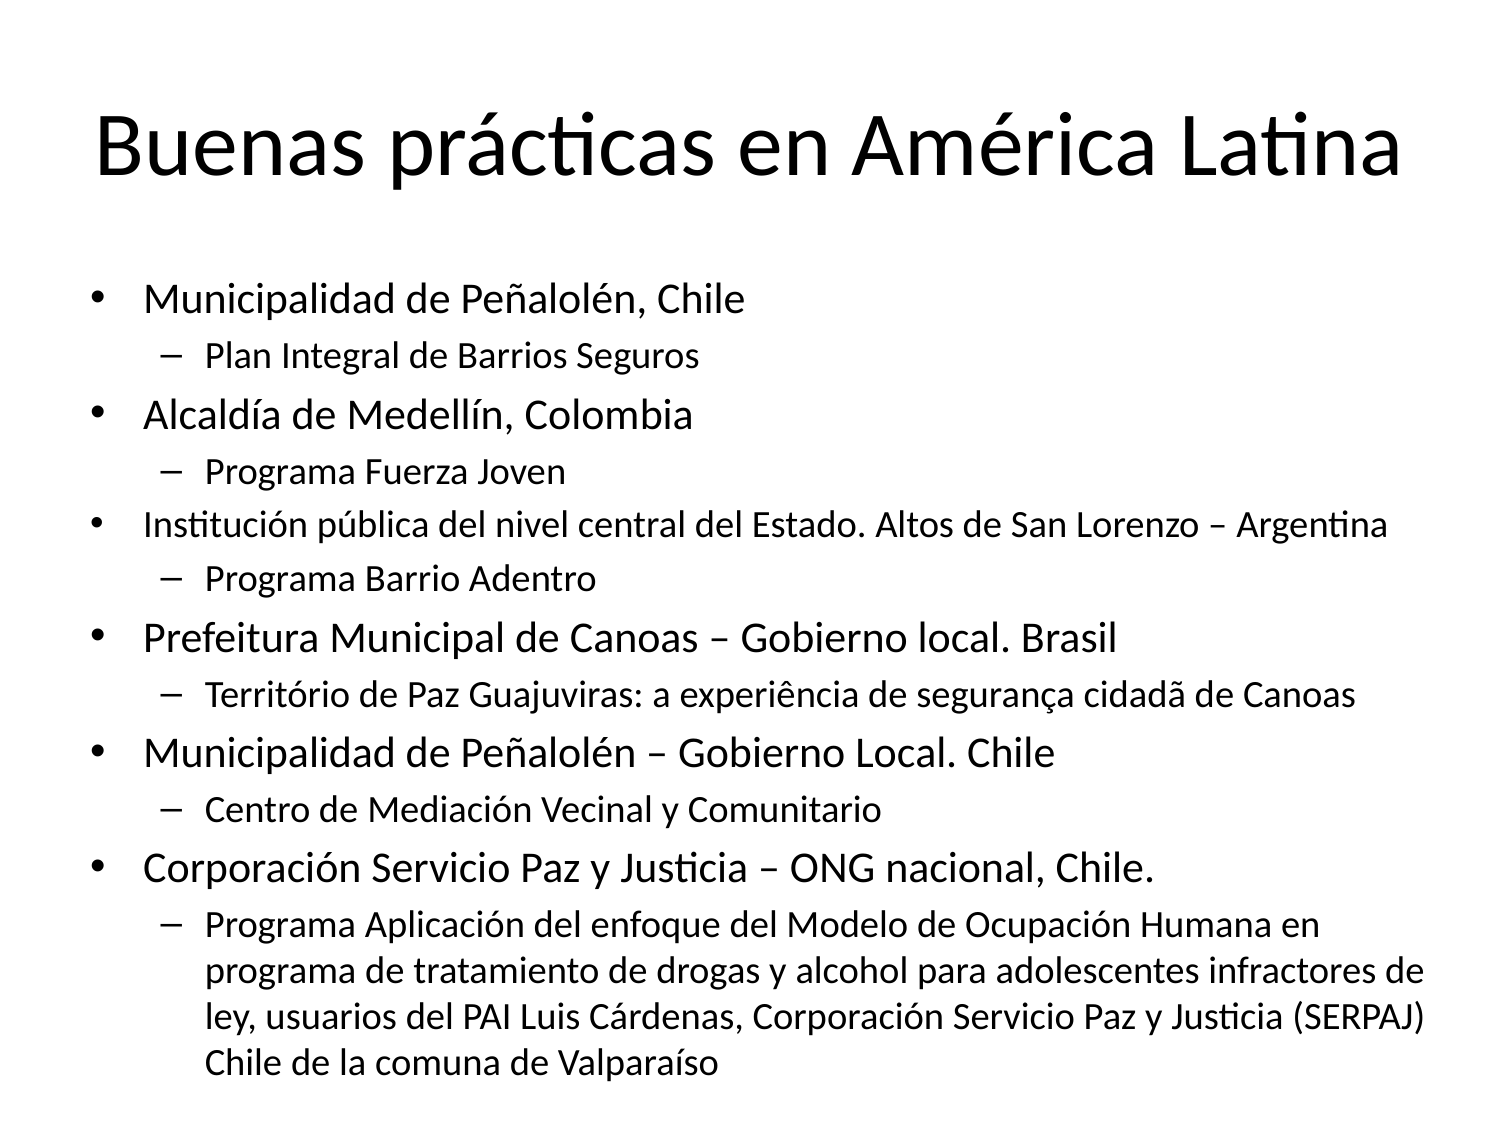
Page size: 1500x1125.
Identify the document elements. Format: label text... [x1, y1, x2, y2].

title Buenas prácticas en América Latina [75, 45, 1425, 233]
list Municipalidad de Peñalolén, Chile Plan Integral de Barrios Seguros Alcaldía de Medellín, Colombia Programa Fuerza Joven Institución pública del nivel central del Estado. Altos de San Lorenzo – Argentina Programa Barrio Adentro Prefeitura Municipal de Canoas – Gobierno local. Brasil Território de Paz Guajuviras: a experiência de segurança cidadã de Canoas Municipalidad de Peñalolén – Gobierno Local. Chile Centro de Mediación Vecinal y Comunitario Corporación Servicio Paz y Justicia – ONG nacional, Chile. Programa Aplicación del enfoque del Modelo de Ocupación Humana en programa de tratamiento de drogas y alcohol para adolescentes infractores de ley, usuarios del PAI Luis Cárdenas, Corporación Servicio Paz y Justicia (SERPAJ) Chile de la comuna de Valparaíso [75, 262, 1471, 1094]
